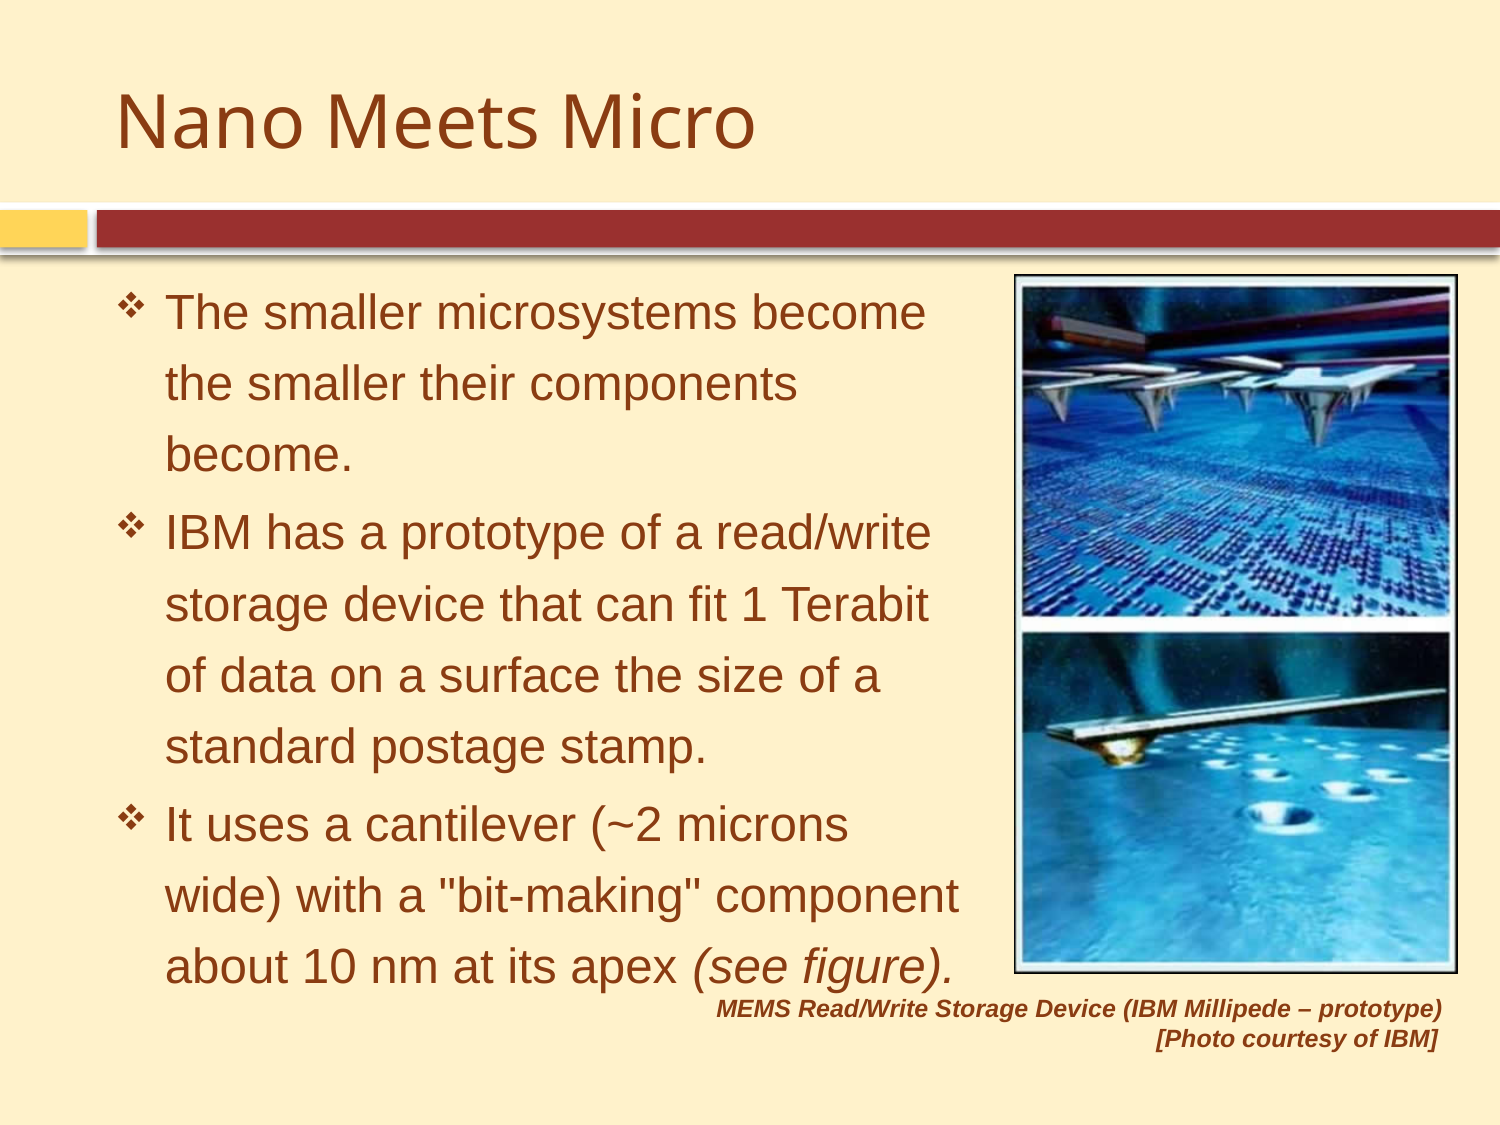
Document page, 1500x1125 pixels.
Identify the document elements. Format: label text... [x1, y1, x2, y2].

title Nano Meets Micro [99, 37, 1438, 200]
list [1013, 274, 1458, 975]
list The smaller microsystems become the smaller their components become. IBM has a prototype of a read/write storage device that can fit 1 Terabit of data on a surface the size of a standard postage stamp. It uses a cantilever (~2 microns wide) with a "bit-making" component about 10 nm at its apex (see figure). [99, 260, 983, 1011]
text_box MEMS Read/Write Storage Device (IBM Millipede – prototype) [Photo courtesy of IBM] [700, 984, 1459, 1060]
